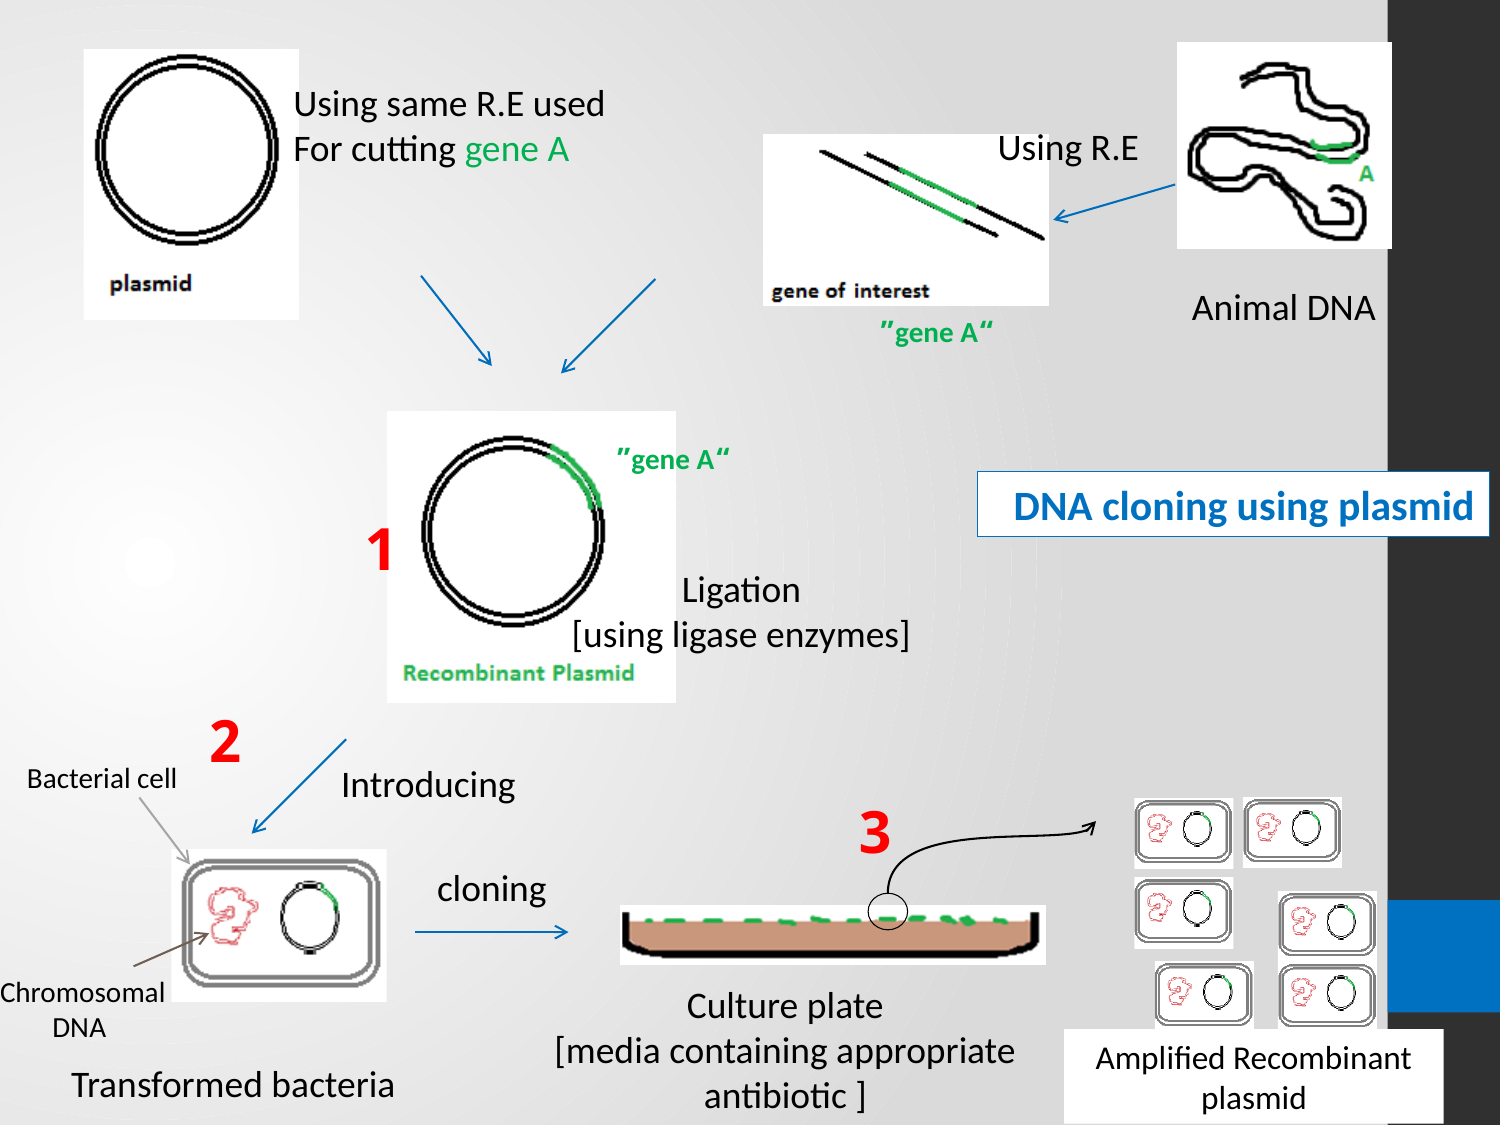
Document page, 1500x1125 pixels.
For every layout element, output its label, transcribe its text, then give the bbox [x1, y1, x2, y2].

text_box Ligation [using ligase enzymes] [686, 557, 927, 663]
text_box “gene A” [686, 432, 746, 483]
text_box Bacterial cell [11, 752, 193, 802]
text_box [132, 932, 210, 967]
text_box 2 [197, 696, 256, 782]
text_box DNA cloning using plasmid [977, 471, 1490, 537]
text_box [251, 738, 347, 835]
text_box Culture plate [media containing appropriate antibiotic ] [517, 973, 1054, 1124]
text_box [560, 278, 656, 374]
text_box cloning [422, 856, 562, 917]
picture [1154, 961, 1255, 1033]
picture [1277, 890, 1378, 1034]
text_box Transformed bacteria [55, 1052, 411, 1112]
text_box 3 [848, 788, 907, 873]
text_box Using R.E [982, 115, 1154, 176]
text_box Amplified Recombinant plasmid [1064, 1029, 1444, 1124]
text_box 1 [354, 504, 384, 590]
text_box Using same R.E used For cutting gene A [310, 71, 630, 176]
picture [620, 904, 1046, 966]
picture [387, 411, 676, 704]
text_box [955, 752, 1029, 962]
picture [170, 849, 388, 1003]
picture [1133, 798, 1235, 870]
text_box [1052, 183, 1176, 221]
text_box “gene A” [863, 313, 1010, 356]
picture [83, 49, 300, 320]
picture [1177, 42, 1393, 250]
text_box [138, 796, 191, 865]
picture [762, 133, 1050, 307]
text_box Chromosomal DNA [0, 966, 182, 1051]
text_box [420, 275, 493, 367]
picture [1242, 796, 1343, 868]
text_box [872, 891, 904, 897]
text_box Introducing [348, 752, 531, 857]
picture [1133, 877, 1235, 949]
text_box Animal DNA [1176, 275, 1391, 336]
